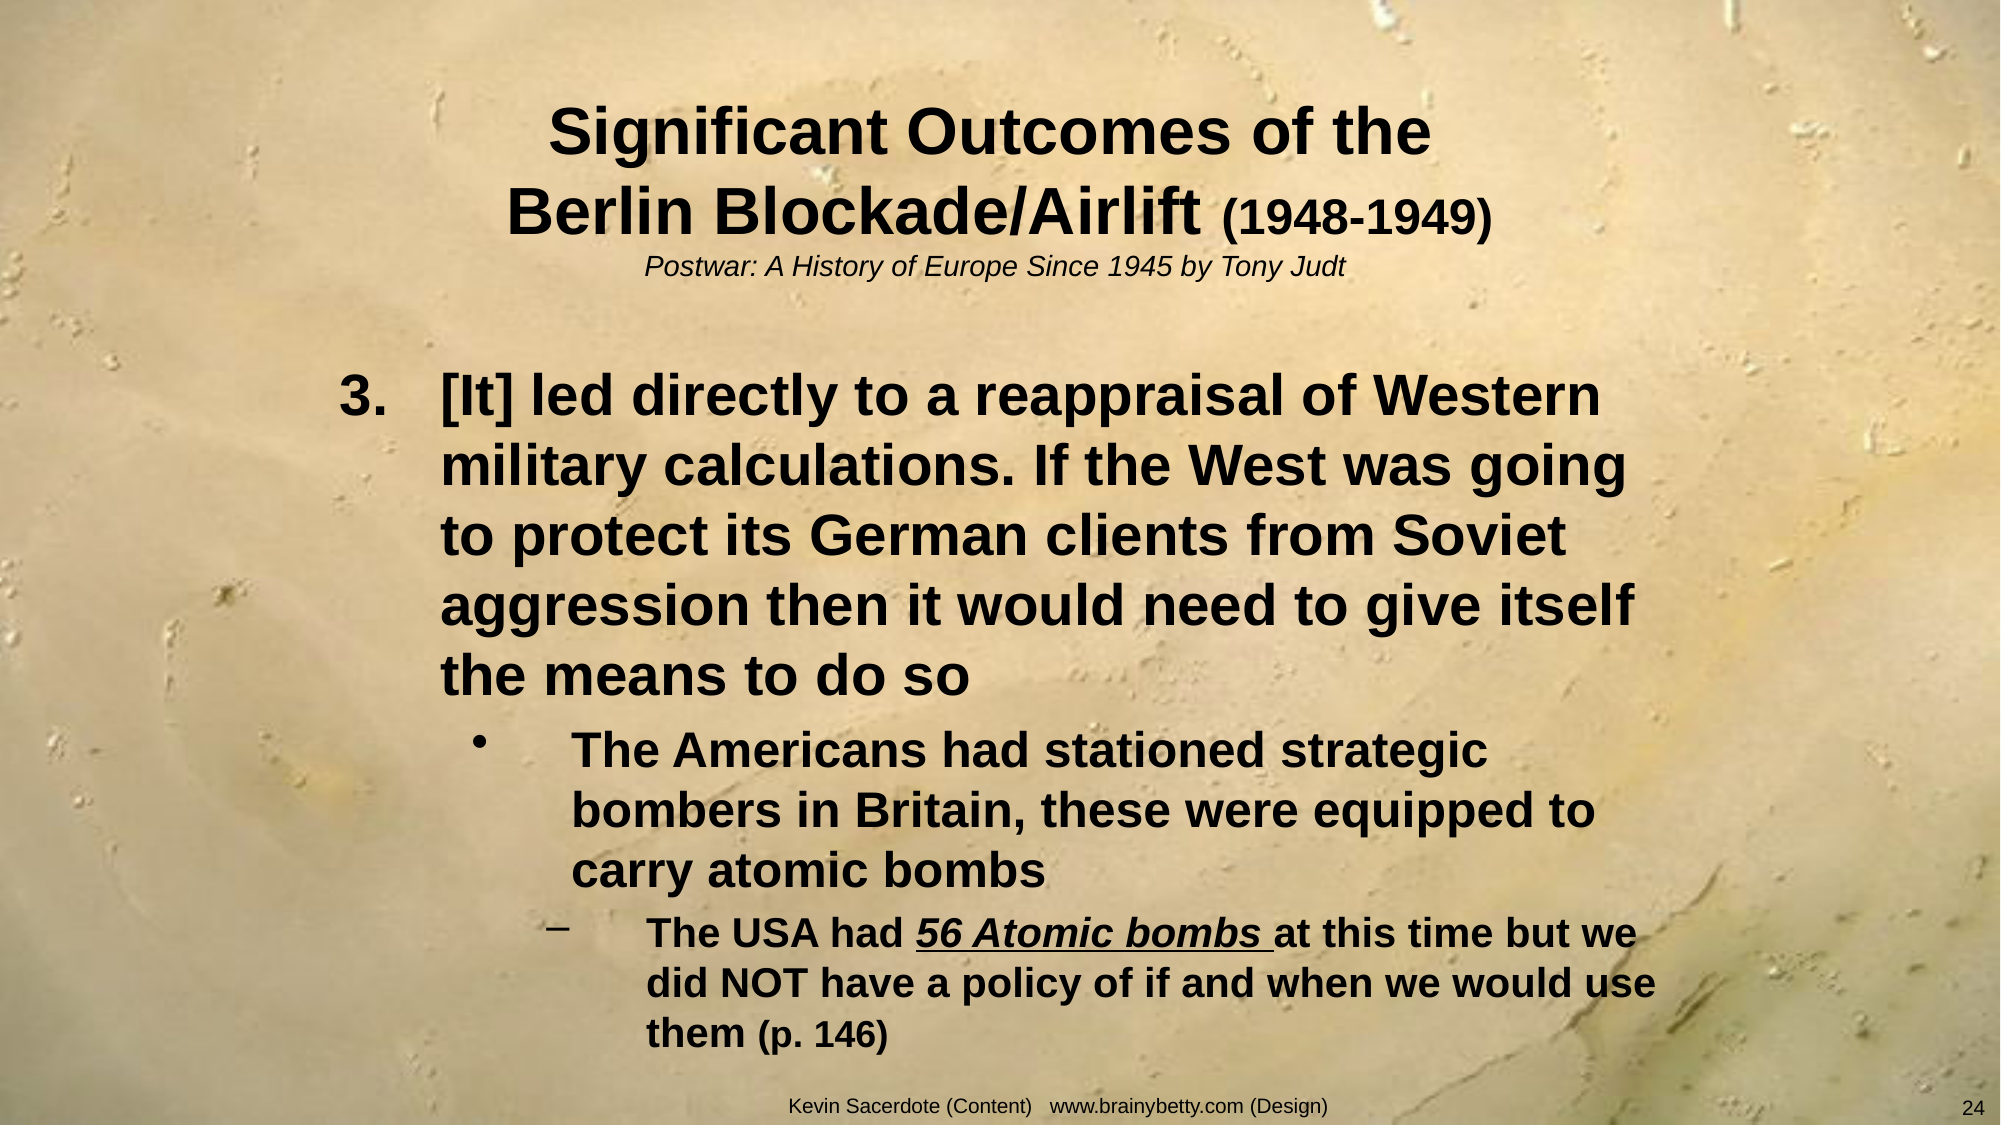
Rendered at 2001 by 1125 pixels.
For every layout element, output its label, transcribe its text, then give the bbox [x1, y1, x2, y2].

slide_number 24 [1733, 1087, 2000, 1125]
picture [0, 0, 2001, 1125]
list [It] led directly to a reappraisal of Western military calculations. If the West was going to protect its German clients from Soviet aggression then it would need to give itself the means to do so The Americans had stationed strategic bombers in Britain, these were equipped to carry atomic bombs The USA had 56 Atomic bombs at this time but we did NOT have a policy of if and when we would use them (p. 146) [324, 350, 1675, 1088]
title Significant Outcomes of the Berlin Blockade/Airlift (1948-1949) Postwar: A History of Europe Since 1945 by Tony Judt [287, 45, 1713, 325]
footer Kevin Sacerdote (Content) www.brainybetty.com (Design) [516, 1088, 1601, 1125]
